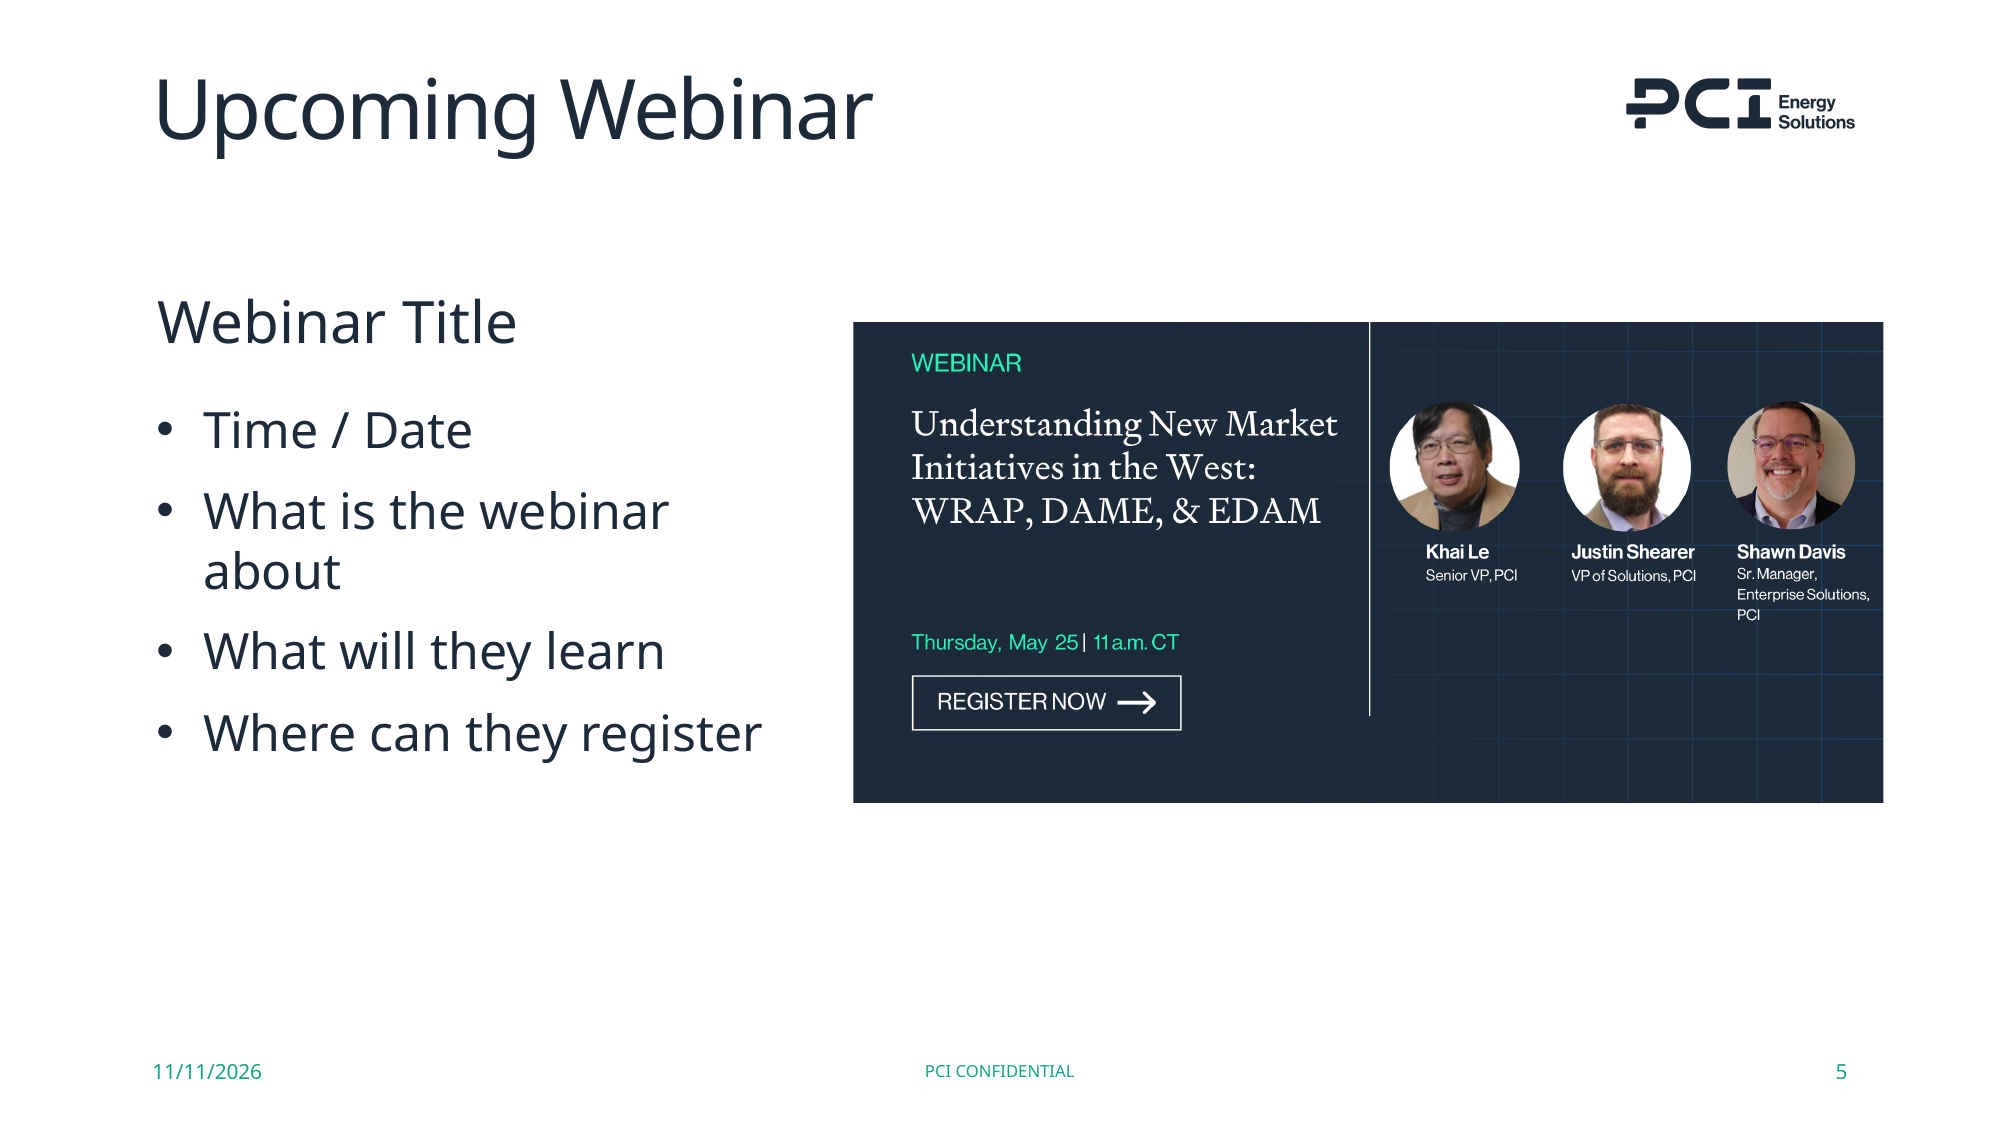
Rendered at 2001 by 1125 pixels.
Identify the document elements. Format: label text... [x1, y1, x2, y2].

list Time / Date What is the webinar about What will they learn Where can they register [141, 390, 817, 925]
title Upcoming Webinar [137, 59, 1522, 278]
picture [853, 322, 1884, 803]
picture [1618, 70, 1863, 137]
slide_number 5 [1412, 1042, 1863, 1103]
footer PCI CONFIDENTIAL [662, 1042, 1338, 1103]
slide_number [137, 1042, 588, 1103]
text_box Webinar Title [142, 277, 534, 363]
